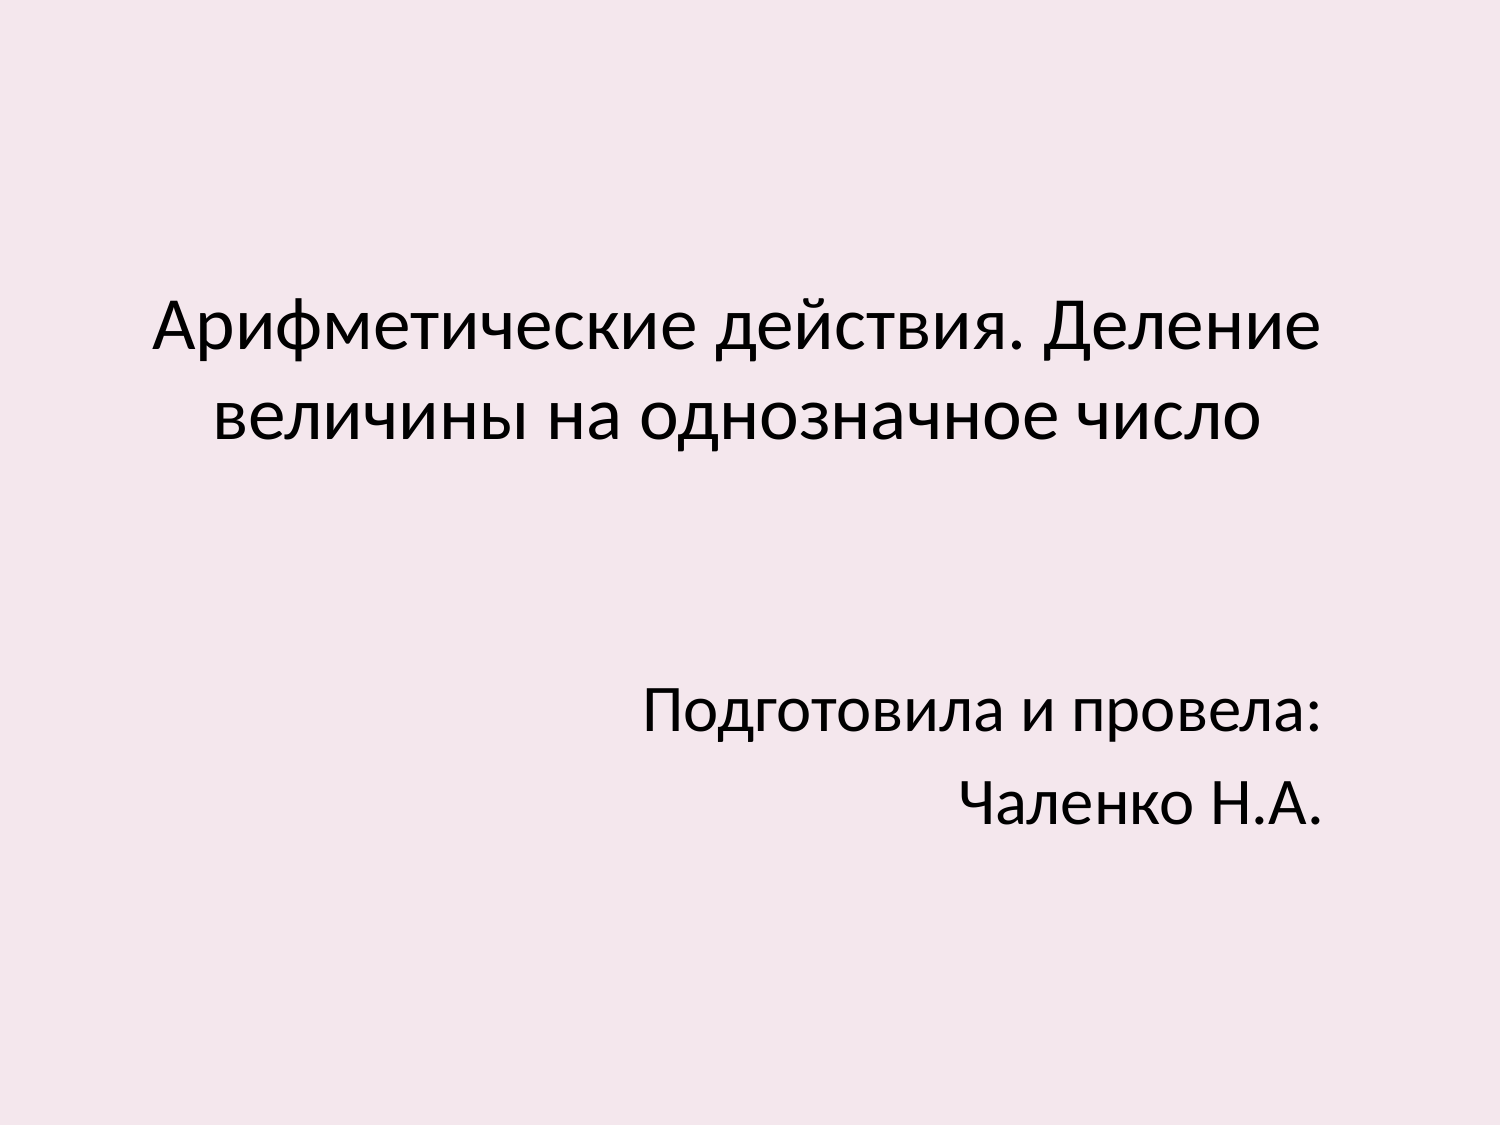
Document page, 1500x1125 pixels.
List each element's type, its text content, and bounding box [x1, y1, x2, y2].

title Арифметические действия. Деление величины на однозначное число [100, 243, 1376, 485]
subtitle Подготовила и провела: Чаленко Н.А. [289, 656, 1340, 945]
